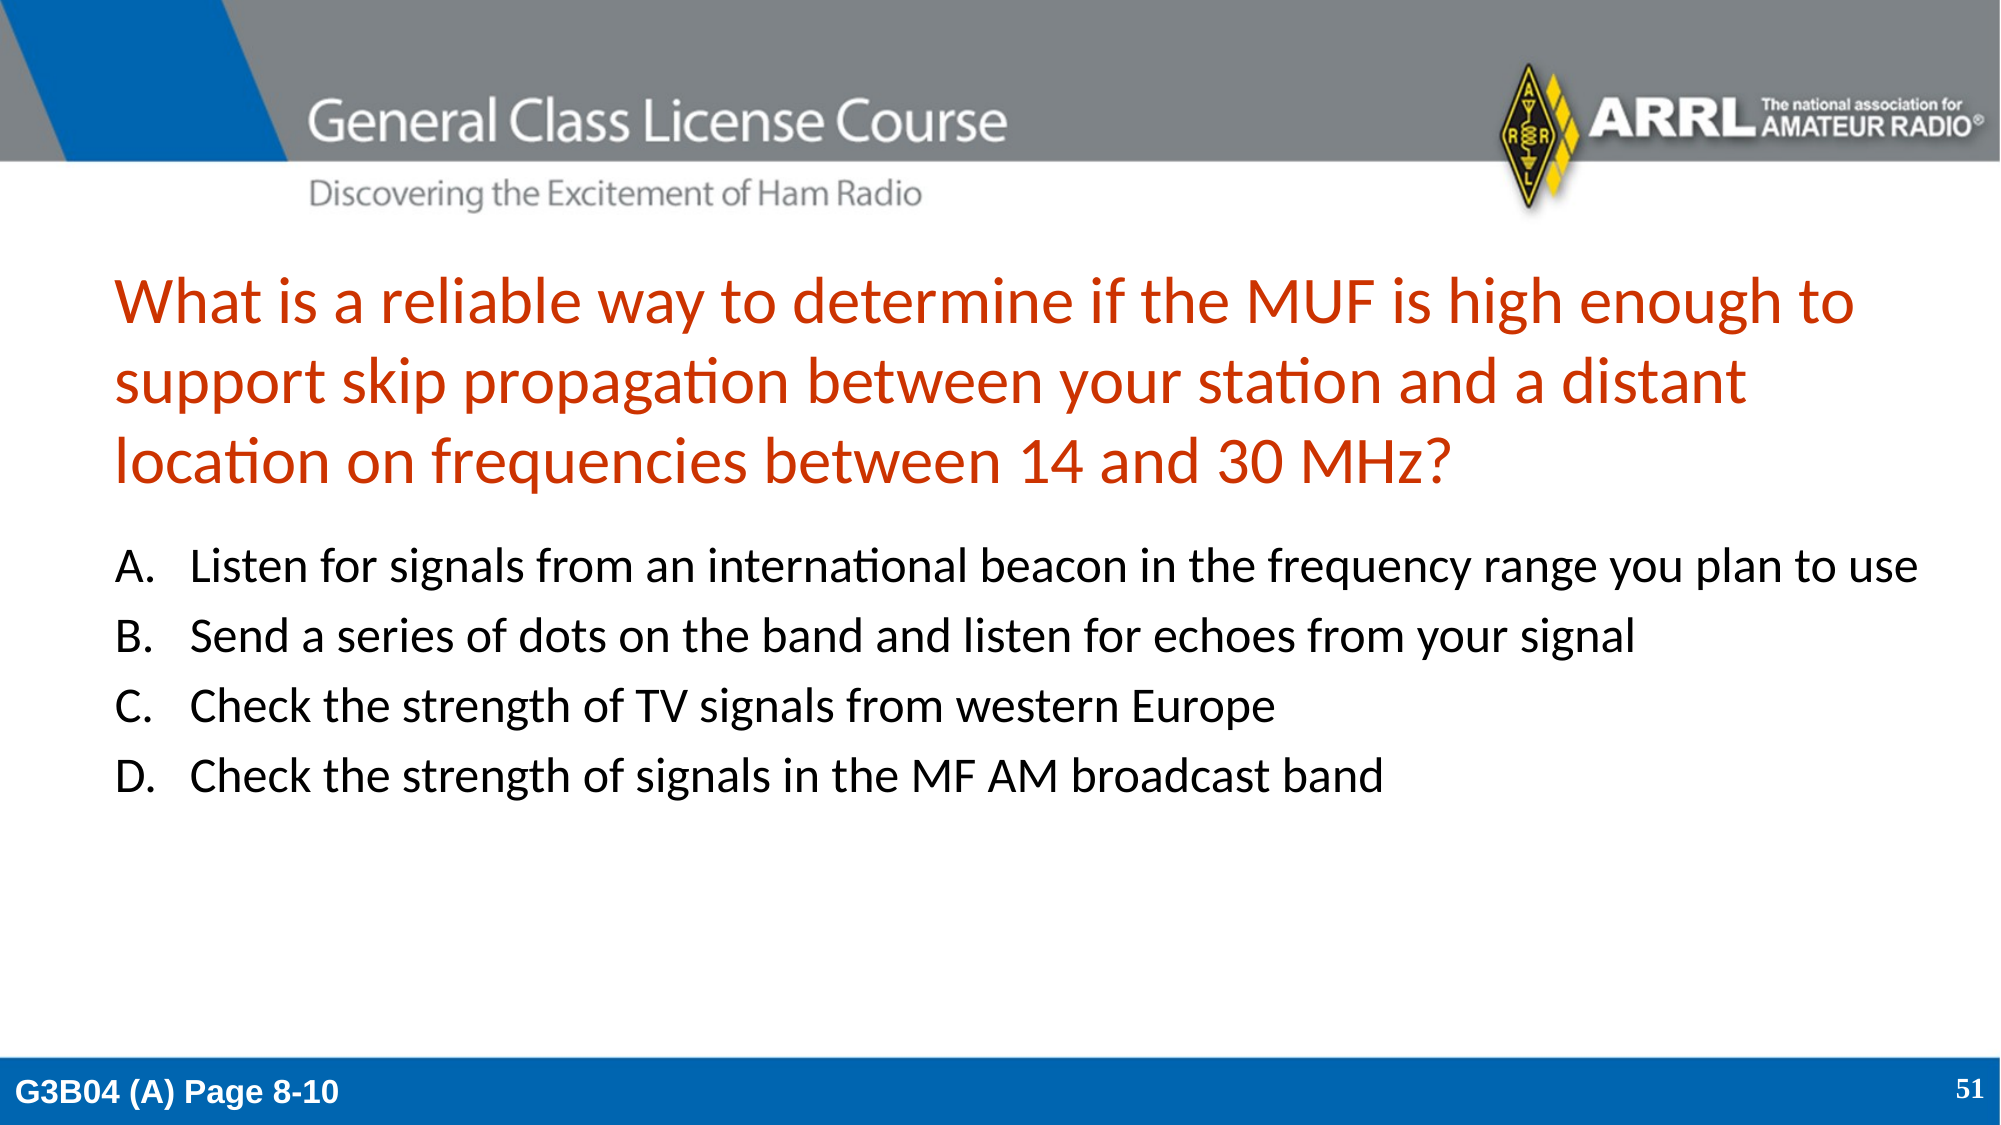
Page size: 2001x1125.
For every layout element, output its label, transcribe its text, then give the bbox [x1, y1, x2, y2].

picture [0, 0, 2001, 1125]
title What is a reliable way to determine if the MUF is high enough to support skip propagation between your station and a distant location on frequencies between 14 and 30 MHz? [99, 249, 1900, 468]
text_box 51 [1875, 1062, 2000, 1113]
list Listen for signals from an international beacon in the frequency range you plan to use Send a series of dots on the band and listen for echoes from your signal Check the strength of TV signals from western Europe Check the strength of signals in the MF AM broadcast band [99, 525, 1950, 1005]
text_box G3B04 (A) Page 8-10 [0, 1062, 1313, 1118]
